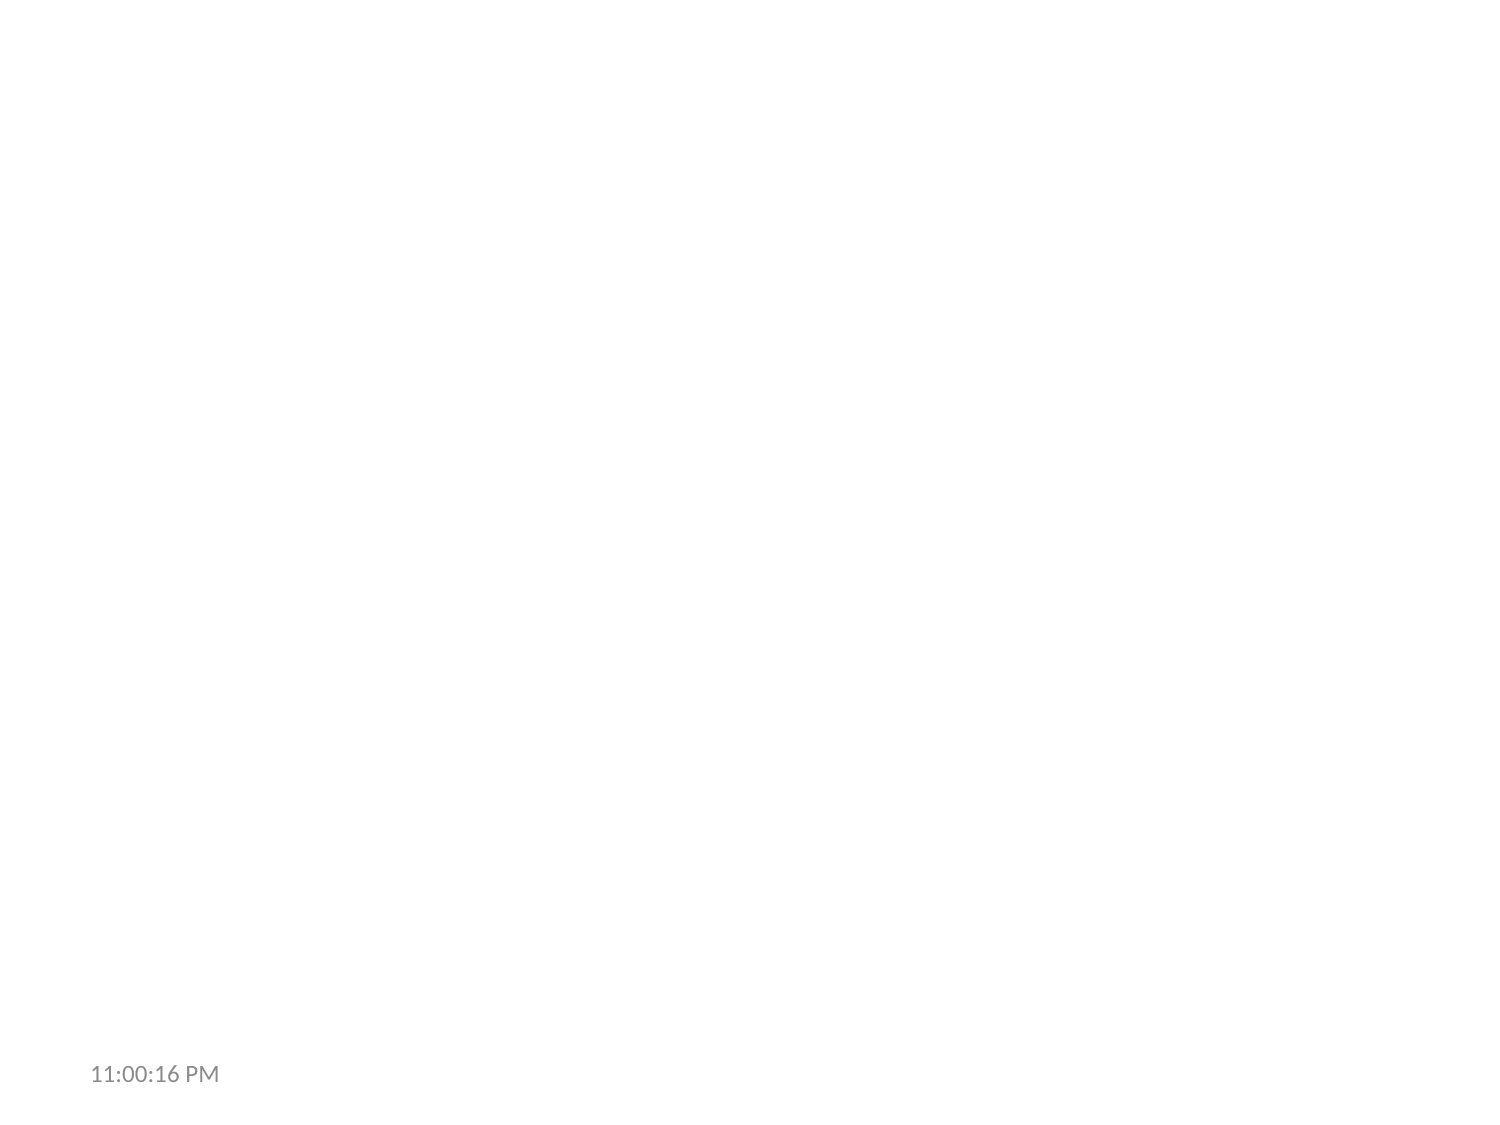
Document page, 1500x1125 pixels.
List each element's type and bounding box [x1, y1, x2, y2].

slide_number [75, 1042, 425, 1103]
